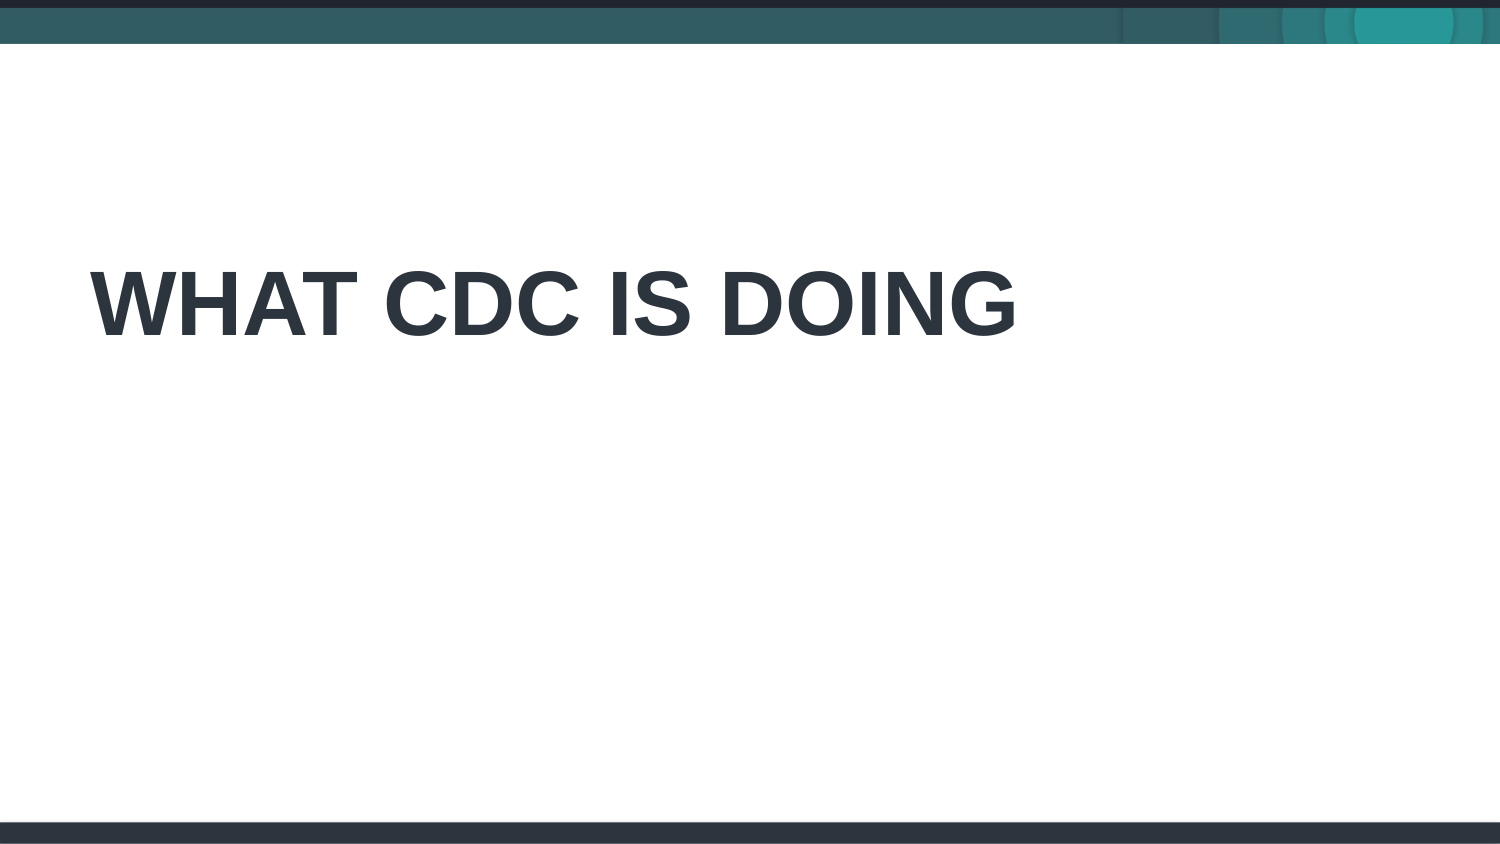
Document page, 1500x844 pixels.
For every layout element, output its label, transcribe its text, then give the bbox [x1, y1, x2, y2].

picture [0, 0, 1500, 44]
title What cdc is doing [75, 257, 1350, 440]
